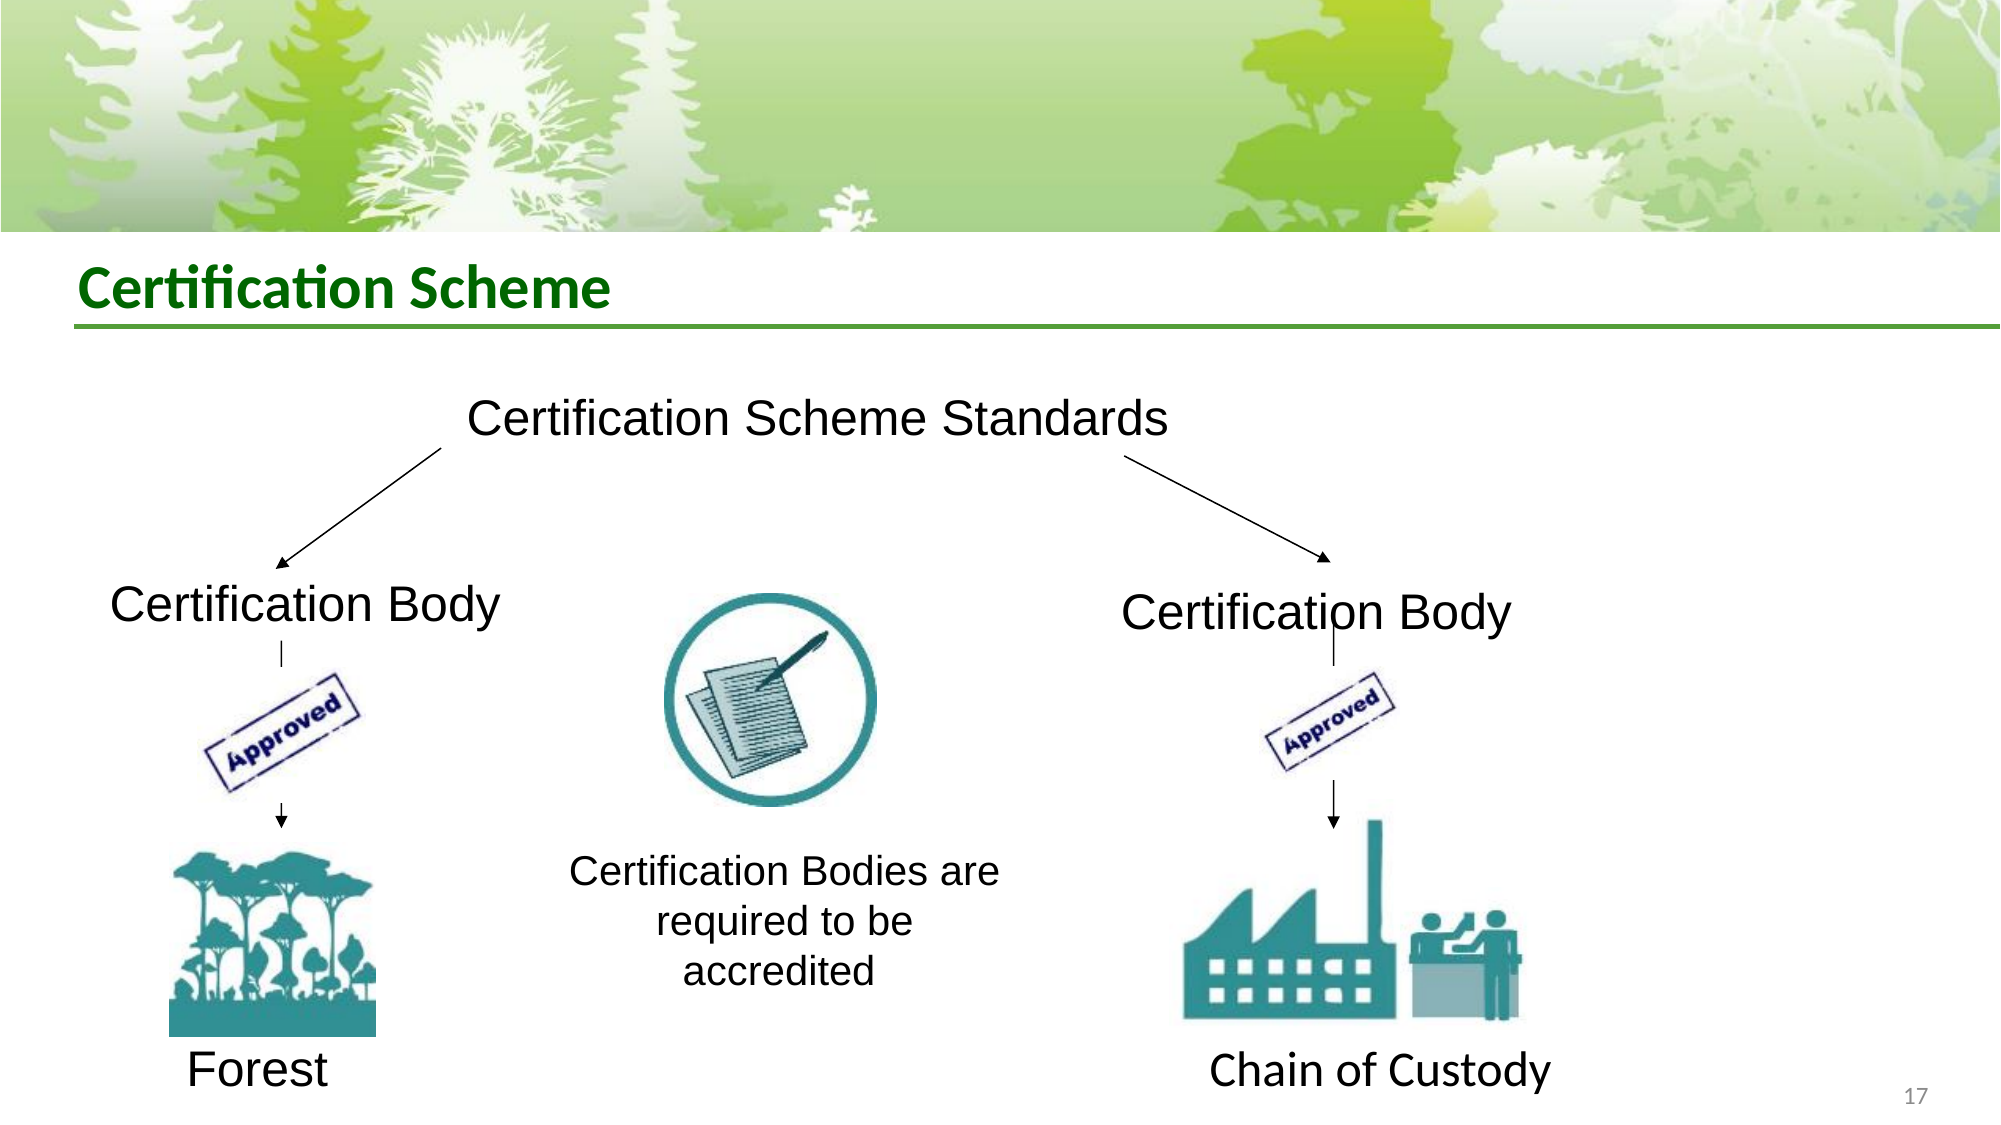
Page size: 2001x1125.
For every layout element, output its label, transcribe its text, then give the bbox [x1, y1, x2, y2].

text_box Certification Body [94, 564, 556, 640]
picture [1259, 666, 1400, 780]
picture [169, 842, 376, 1037]
text_box Chain of Custody [1194, 1029, 1632, 1104]
picture [196, 666, 366, 803]
title Certification Scheme [63, 194, 1414, 383]
picture [1169, 799, 1530, 1037]
slide_number 17 [1493, 1065, 1944, 1125]
picture [664, 593, 877, 807]
text_box [1124, 455, 1331, 563]
text_box [275, 803, 288, 829]
text_box [275, 448, 442, 569]
text_box Forest [161, 1029, 366, 1104]
picture [0, 0, 2000, 232]
text_box Certification Body [1106, 572, 1601, 647]
text_box Certification Scheme Standards [436, 383, 1200, 453]
text_box Certification Bodies are required to be accredited [548, 836, 1022, 1002]
